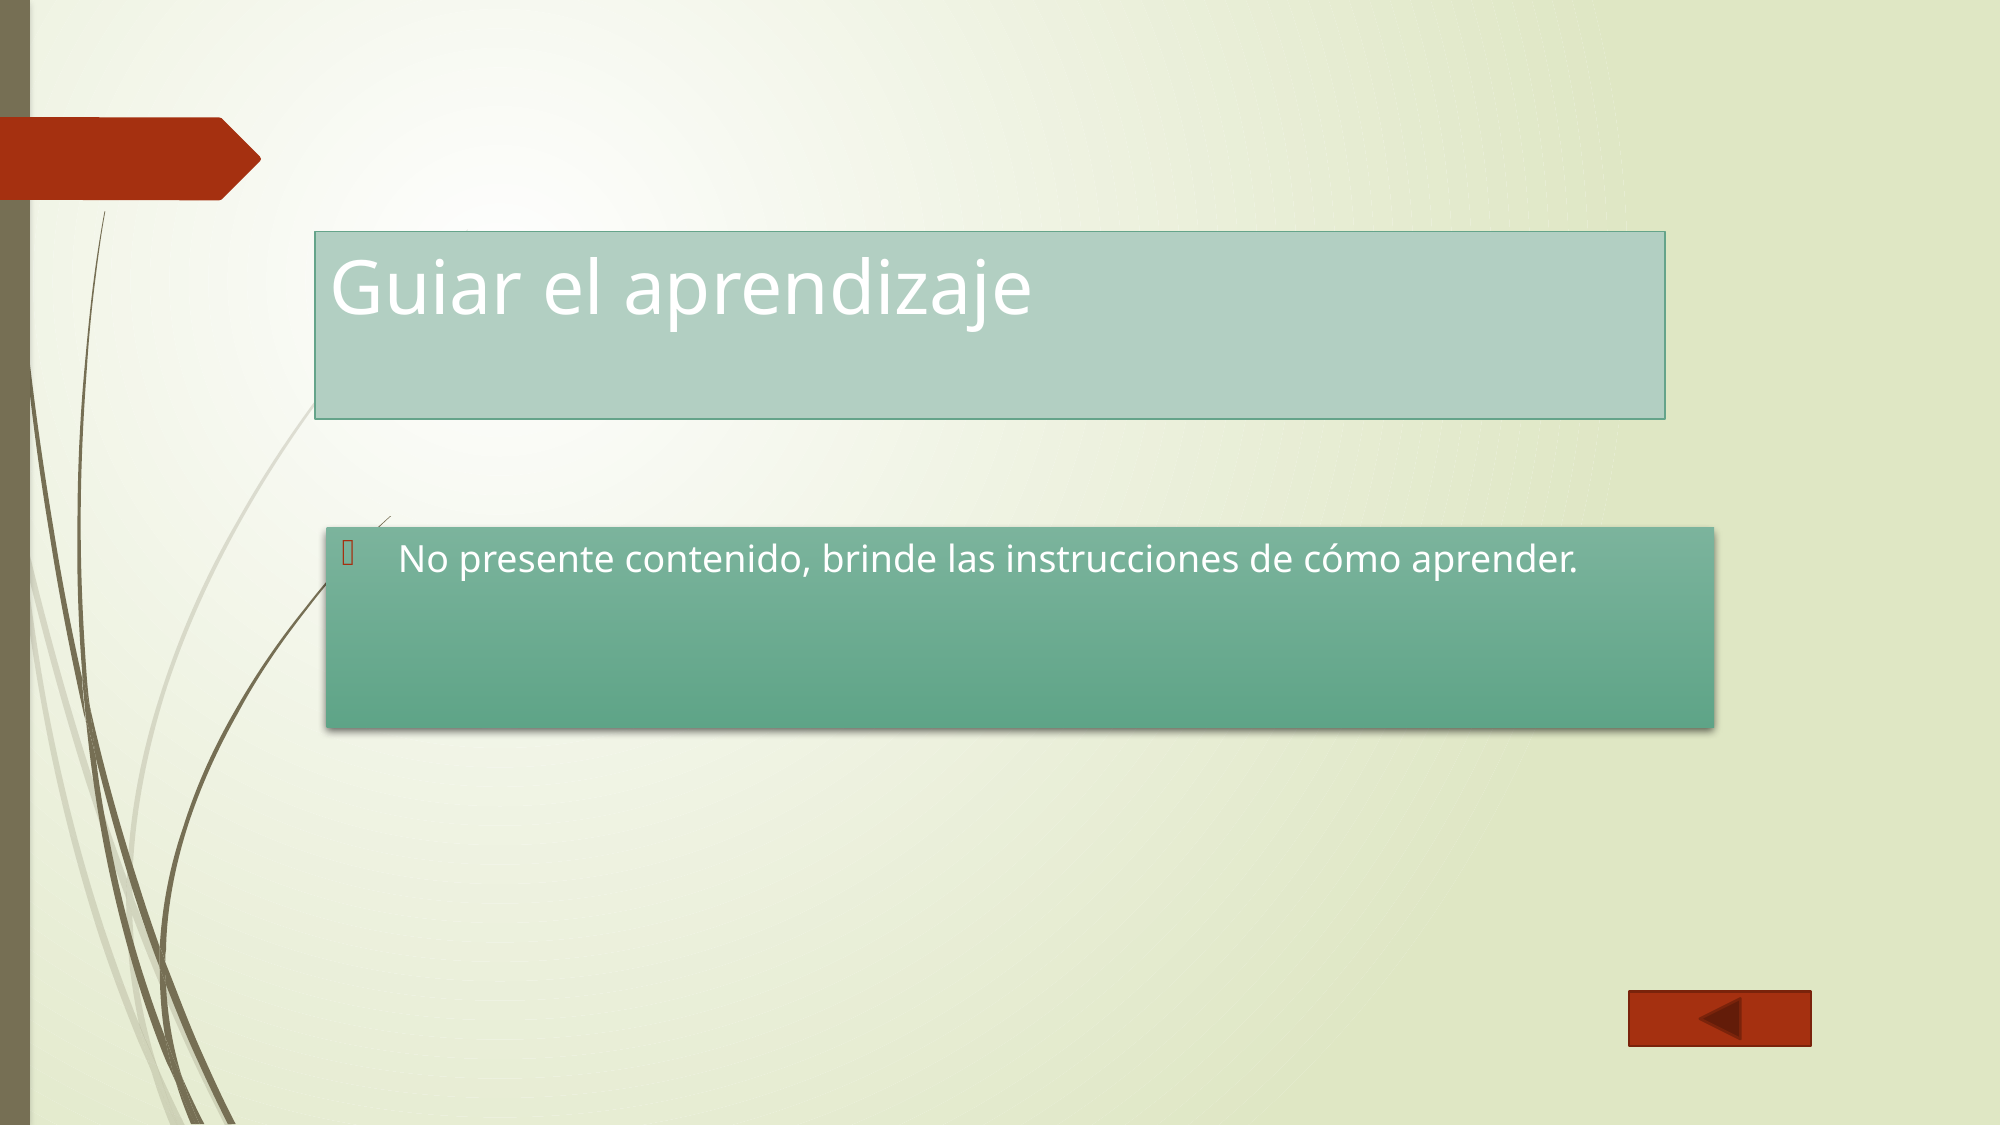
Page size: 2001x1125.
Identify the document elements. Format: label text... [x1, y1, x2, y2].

title Guiar el aprendizaje [314, 231, 1666, 420]
list No presente contenido, brinde las instrucciones de cómo aprender. [326, 527, 1715, 728]
text_box [1628, 990, 1812, 1047]
